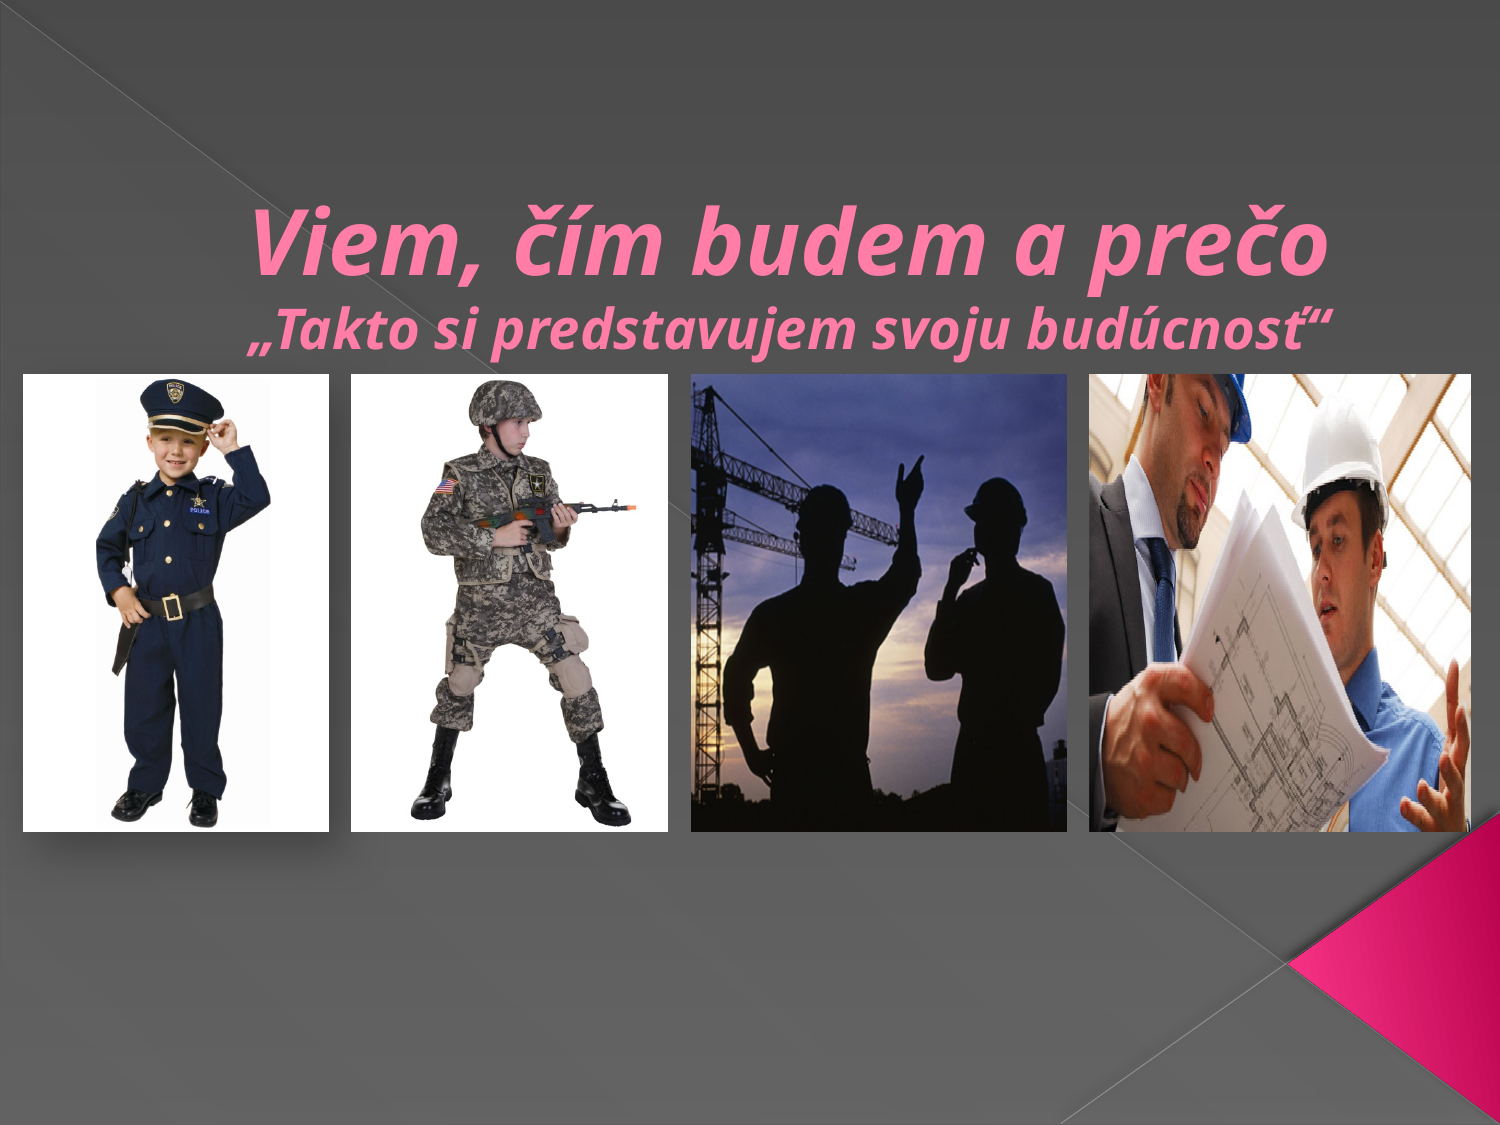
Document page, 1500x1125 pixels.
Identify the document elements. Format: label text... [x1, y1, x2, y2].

picture [1089, 374, 1472, 833]
title Viem, čím budem a prečo „Takto si predstavujem svoju budúcnosť“ [88, 127, 1412, 369]
picture [351, 374, 669, 833]
picture [23, 374, 329, 833]
picture [691, 374, 1067, 833]
